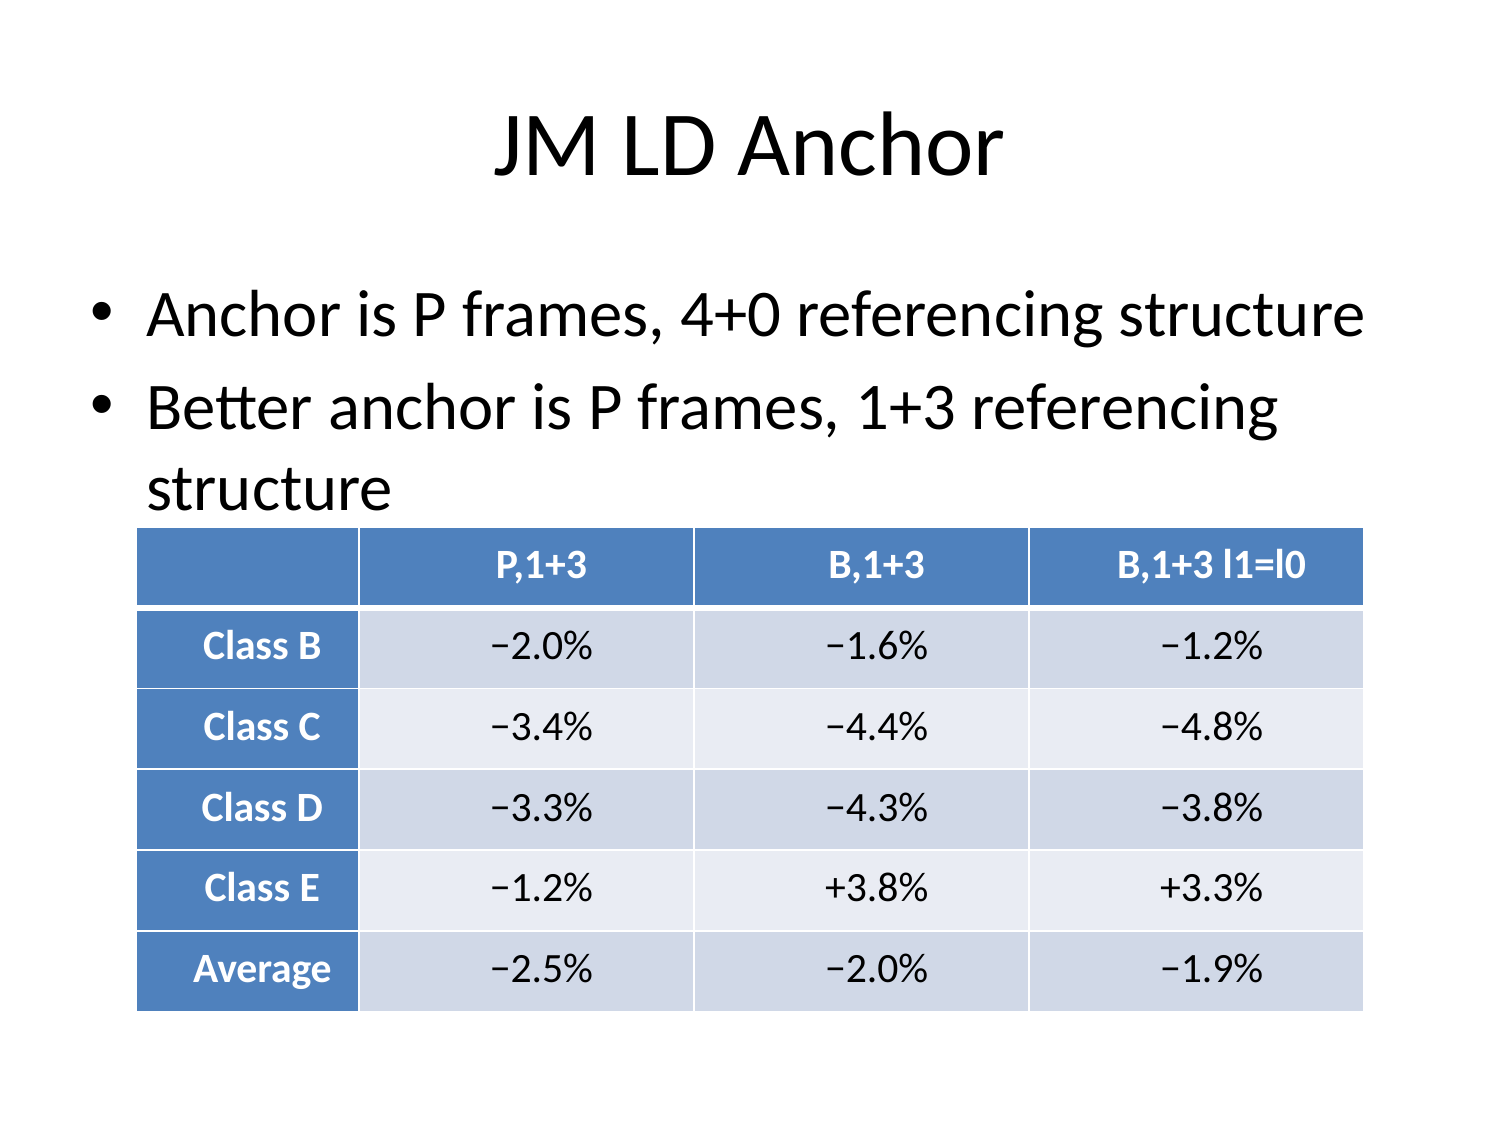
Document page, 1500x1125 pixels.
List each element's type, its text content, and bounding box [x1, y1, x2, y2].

table_cell −3.3% [360, 770, 693, 849]
table_cell −4.4% [695, 689, 1028, 768]
table_cell −4.3% [695, 770, 1028, 849]
table_cell −2.5% [360, 932, 693, 1011]
table_cell Average [137, 932, 358, 1011]
table_cell −1.2% [360, 851, 693, 930]
table_cell −2.0% [360, 611, 693, 688]
table_cell Class D [137, 770, 358, 849]
table_cell −1.9% [1030, 932, 1363, 1011]
table_header [137, 528, 358, 605]
table_cell +3.3% [1030, 851, 1363, 930]
table_cell Class C [137, 689, 358, 768]
table_header P,1+3 [360, 528, 693, 605]
table_header B,1+3 [695, 528, 1028, 605]
table_cell Class E [137, 851, 358, 930]
table_cell Class B [137, 611, 358, 688]
table_cell −1.6% [695, 611, 1028, 688]
table_cell −3.4% [360, 689, 693, 768]
list Anchor is P frames, 4+0 referencing structure Better anchor is P frames, 1+3 referencing structure [75, 262, 1425, 1005]
table_cell −4.8% [1030, 689, 1363, 768]
table_cell −1.2% [1030, 611, 1363, 688]
table_cell −3.8% [1030, 770, 1363, 849]
table_cell +3.8% [695, 851, 1028, 930]
table_cell −2.0% [695, 932, 1028, 1011]
table_header B,1+3 l1=l0 [1030, 528, 1363, 605]
title JM LD Anchor [75, 45, 1425, 233]
